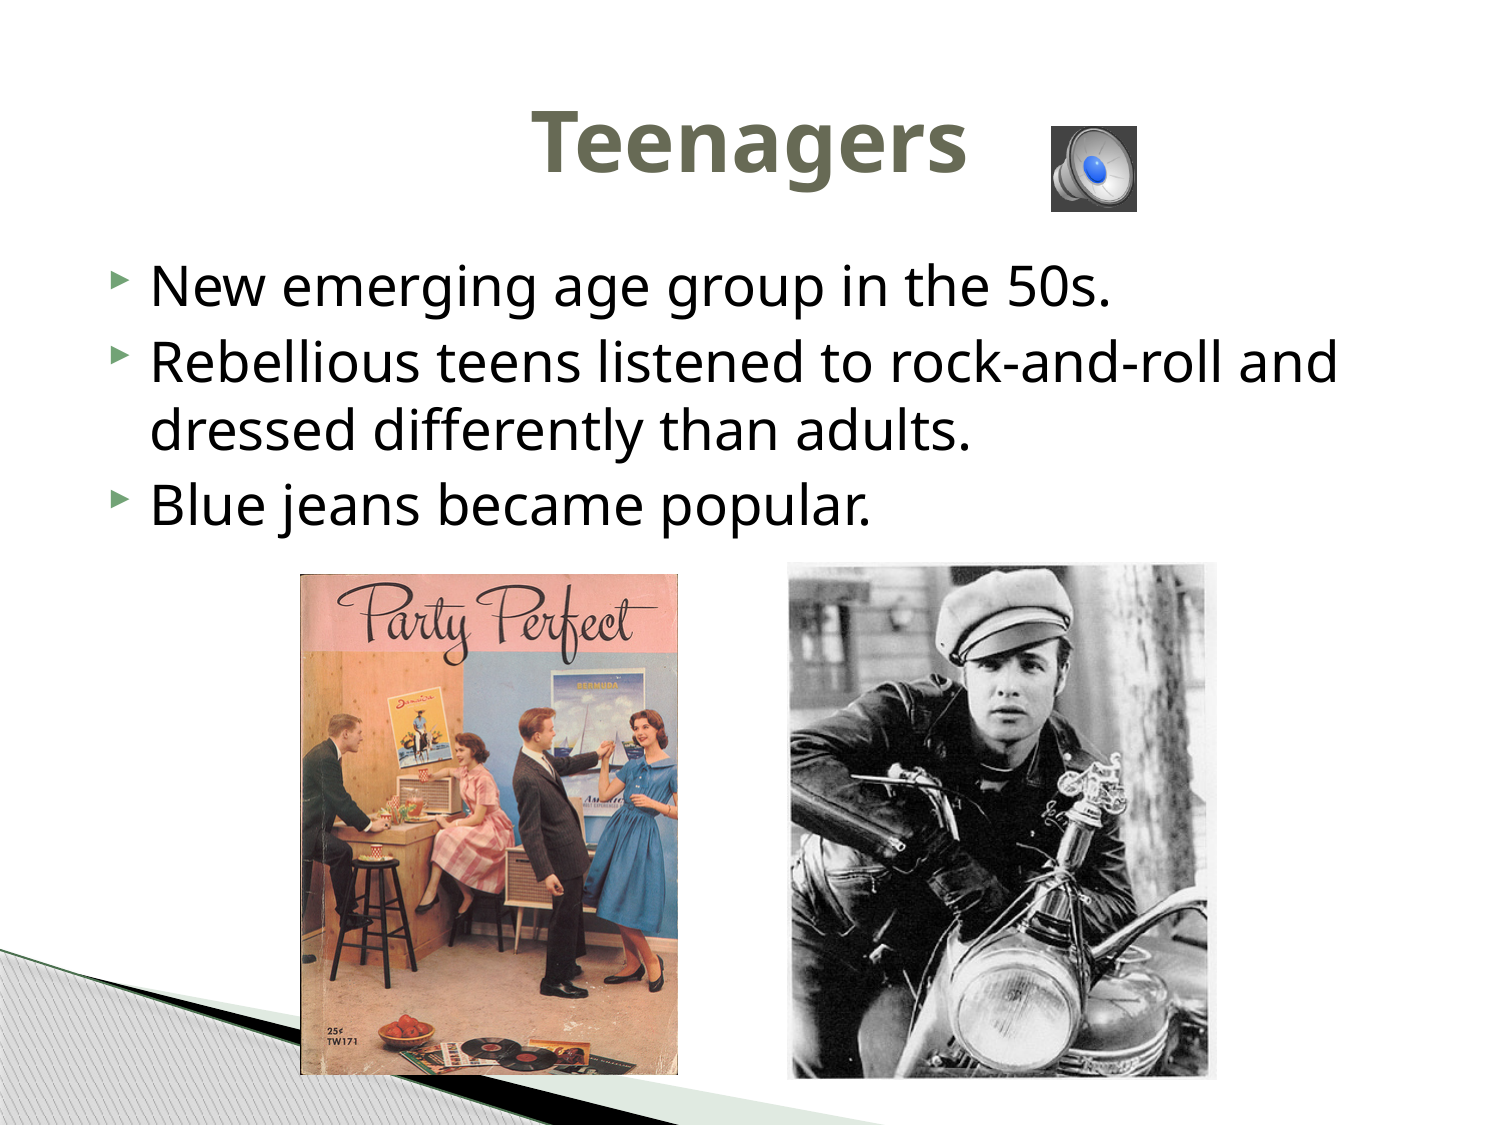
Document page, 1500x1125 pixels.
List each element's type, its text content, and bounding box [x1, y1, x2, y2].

picture [299, 574, 678, 1076]
list New emerging age group in the 50s. Rebellious teens listened to rock-and-roll and dressed differently than adults. Blue jeans became popular. [75, 243, 1425, 986]
picture [787, 562, 1217, 1080]
title Teenagers [75, 45, 1425, 233]
picture [1049, 124, 1138, 213]
